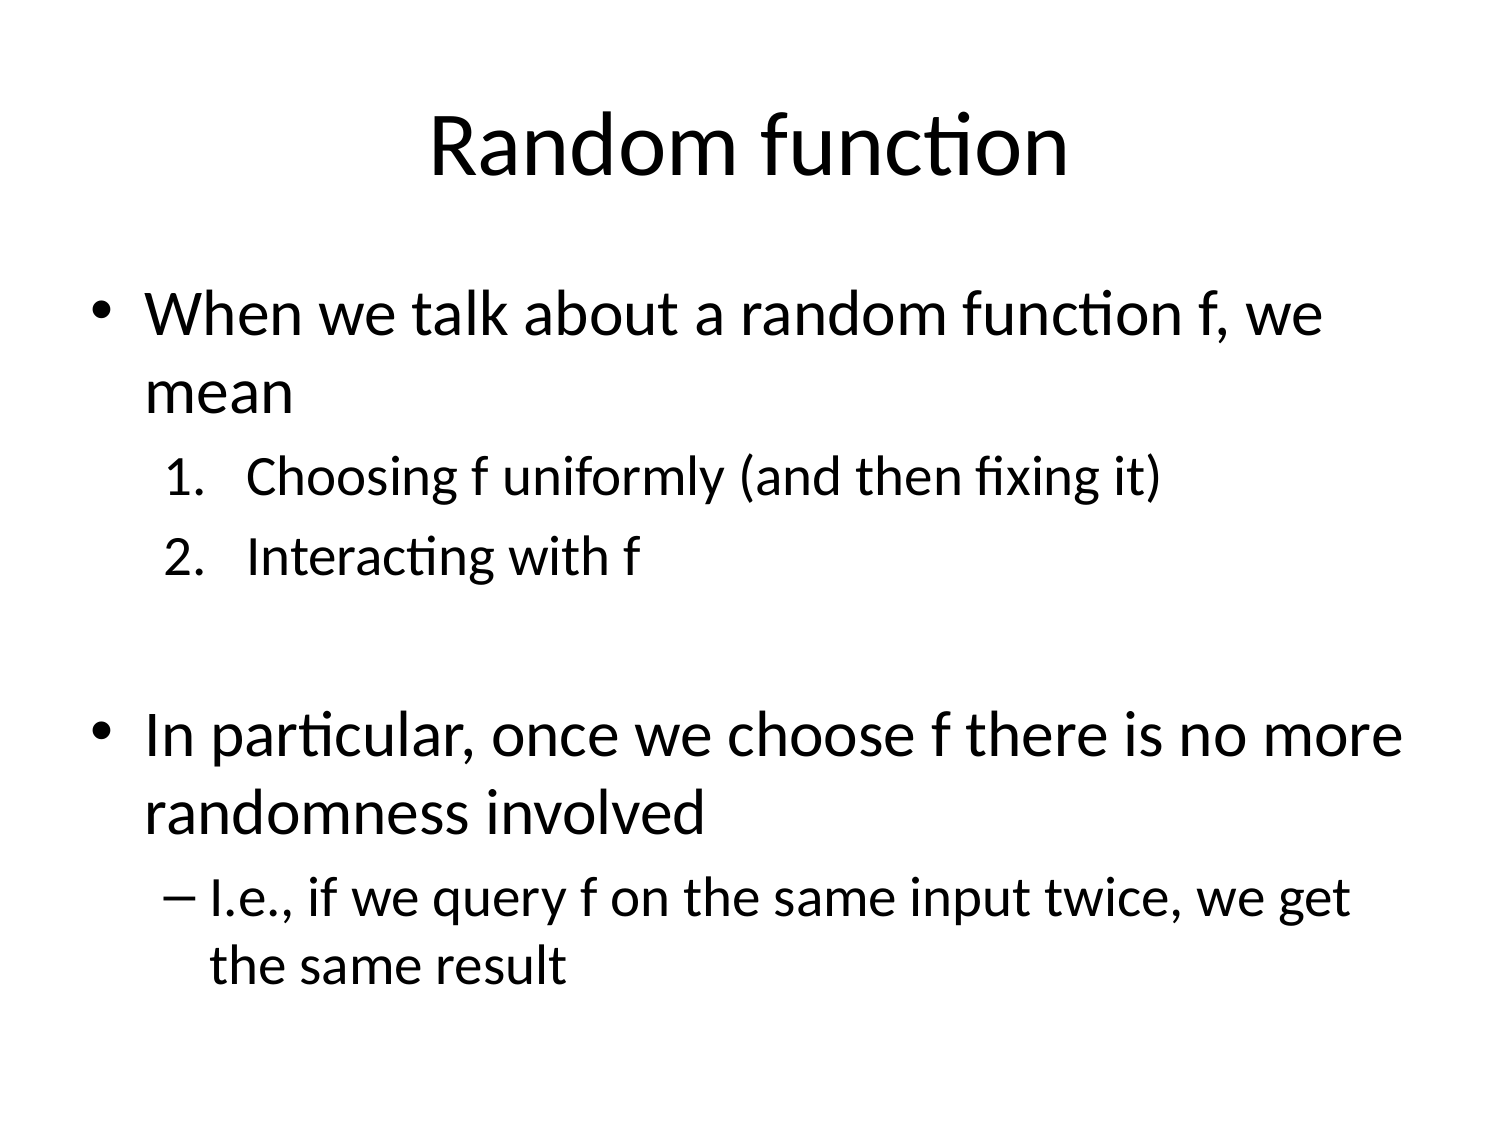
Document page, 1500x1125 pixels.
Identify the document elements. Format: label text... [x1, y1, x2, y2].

list When we talk about a random function f, we mean Choosing f uniformly (and then fixing it) Interacting with f In particular, once we choose f there is no more randomness involved I.e., if we query f on the same input twice, we get the same result [75, 262, 1425, 1005]
title Random function [75, 45, 1425, 233]
